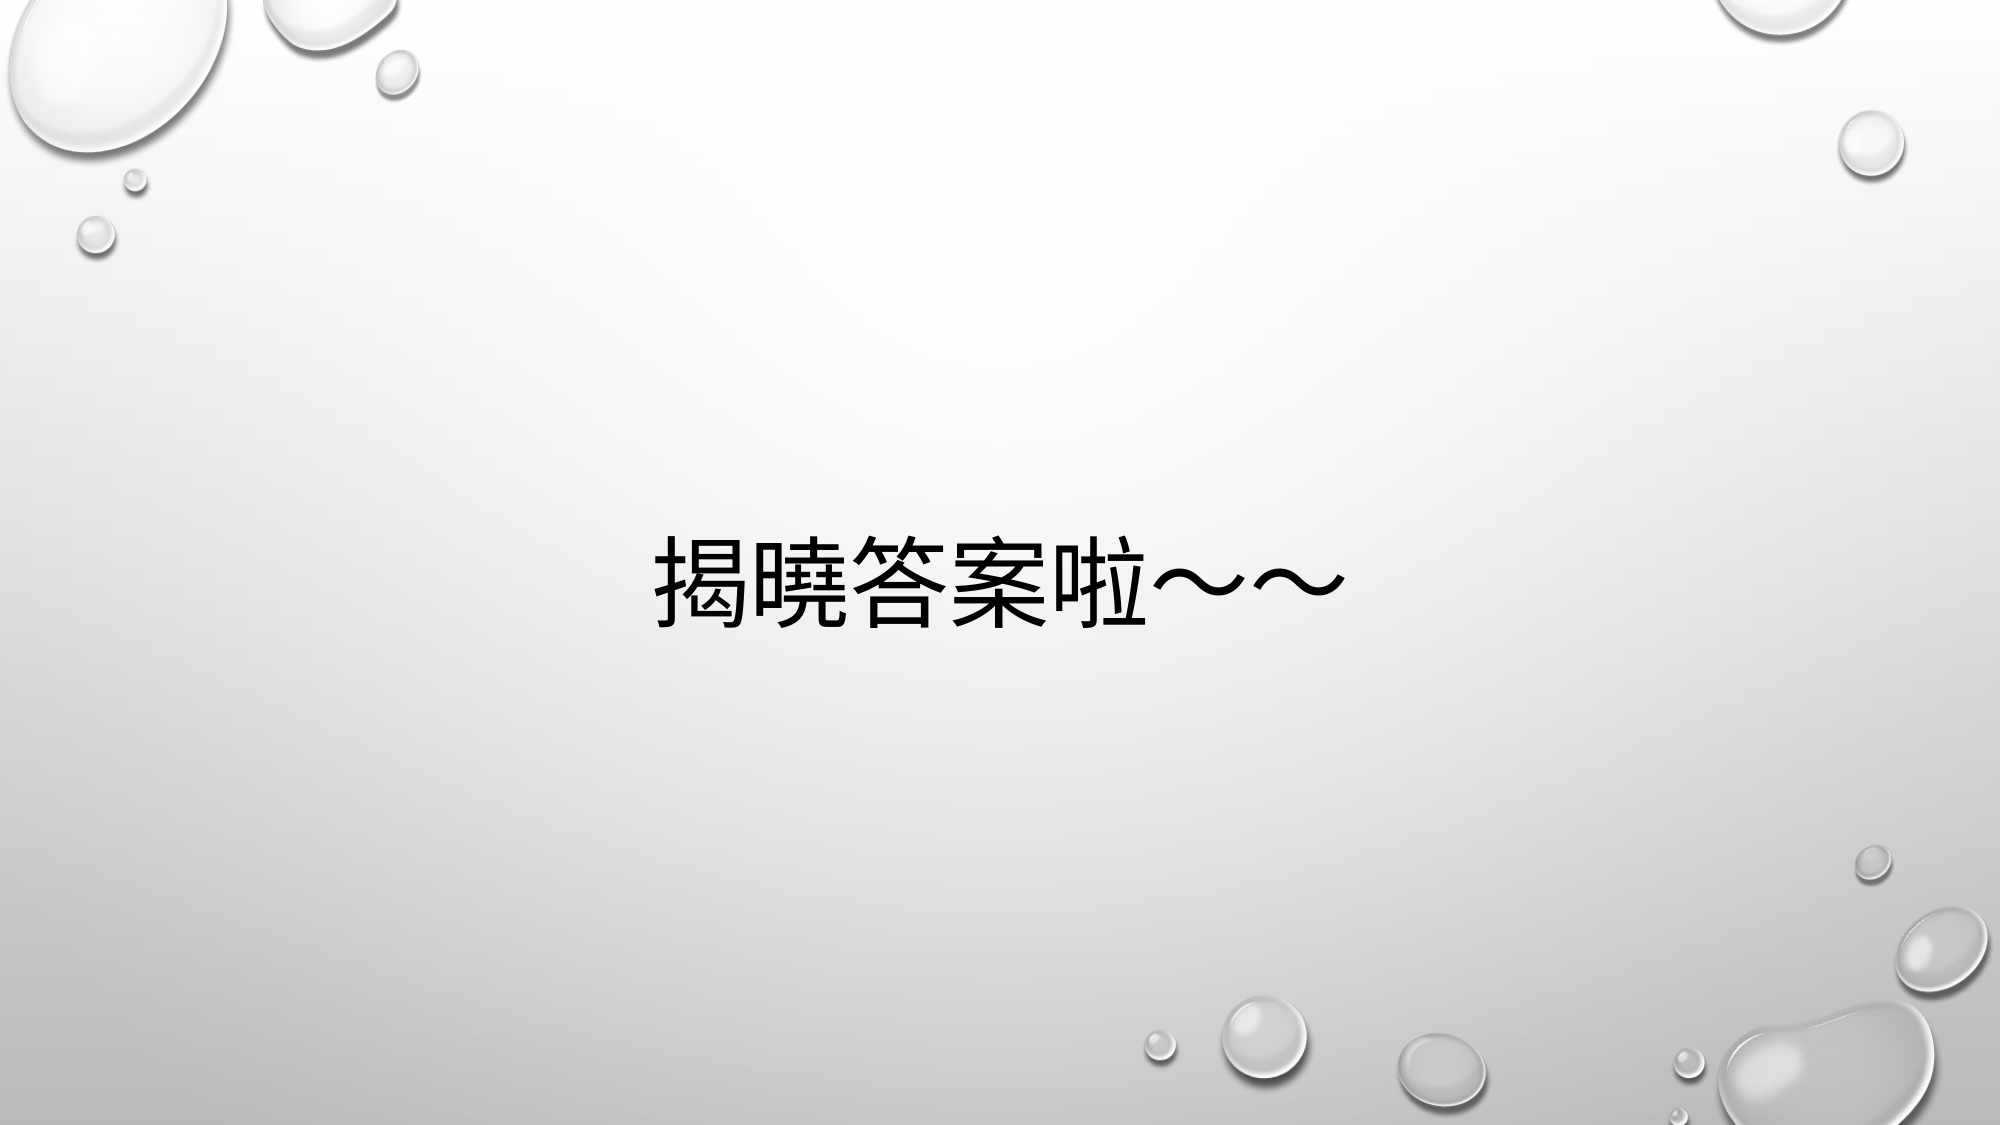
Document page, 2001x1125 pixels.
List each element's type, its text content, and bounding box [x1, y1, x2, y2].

title 揭曉答案啦～～ [149, 456, 1851, 719]
picture [0, 0, 2000, 1125]
